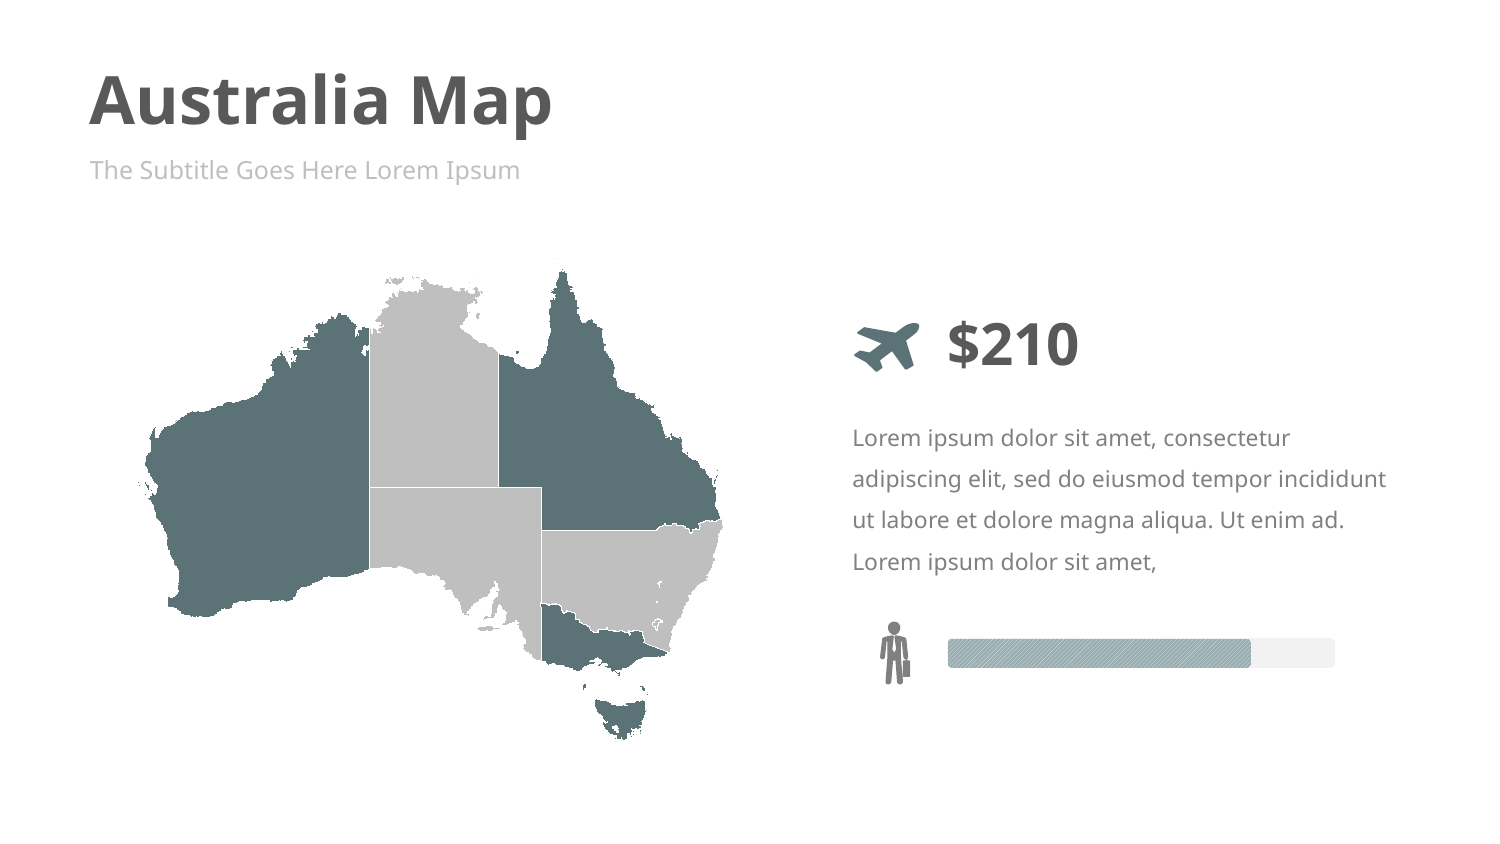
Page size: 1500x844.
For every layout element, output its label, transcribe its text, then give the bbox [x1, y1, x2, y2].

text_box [137, 246, 815, 741]
text_box The Subtitle Goes Here Lorem Ipsum [75, 146, 788, 192]
text_box $210 [932, 299, 1236, 385]
text_box Australia Map [75, 50, 1013, 146]
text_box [879, 621, 911, 685]
text_box [854, 323, 920, 372]
text_box [951, 635, 1338, 671]
text_box [945, 636, 1254, 671]
text_box Lorem ipsum dolor sit amet, consectetur adipiscing elit, sed do eiusmod tempor incididunt ut labore et dolore magna aliqua. Ut enim ad. Lorem ipsum dolor sit amet, [837, 402, 1405, 583]
